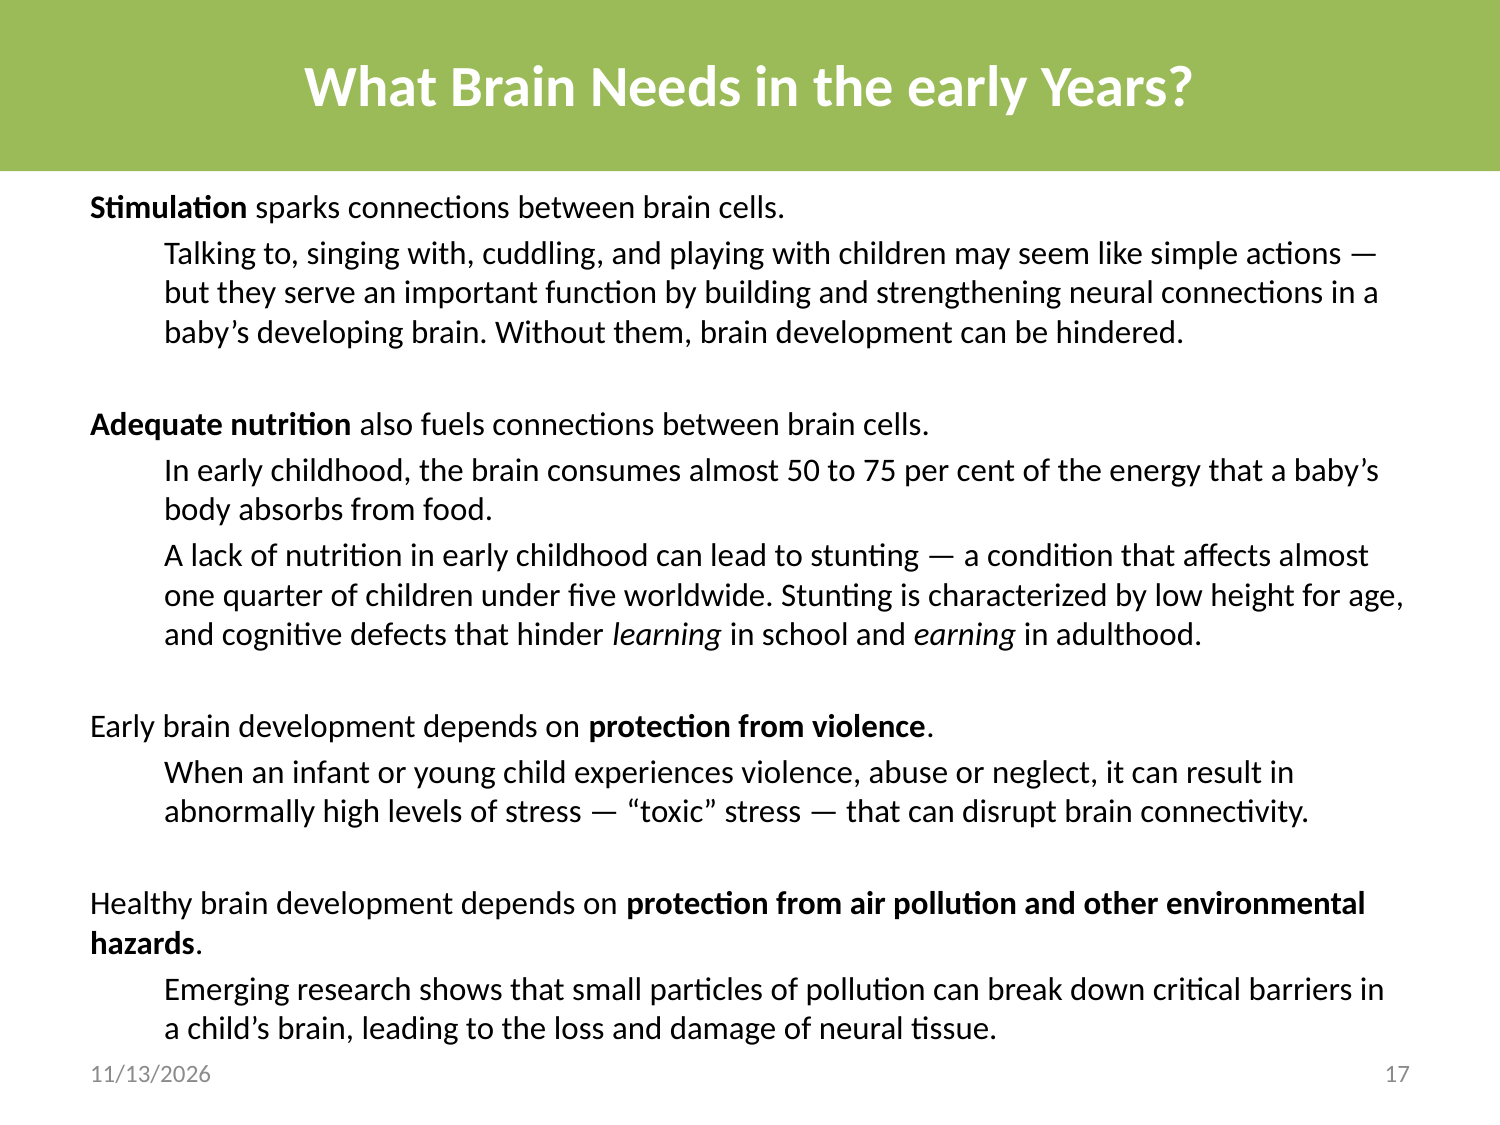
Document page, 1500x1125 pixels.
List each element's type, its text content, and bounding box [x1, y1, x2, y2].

text_box What Brain Needs in the early Years? [0, 0, 1500, 172]
slide_number 17 [1074, 1042, 1425, 1103]
list Stimulation sparks connections between brain cells. Talking to, singing with, cuddling, and playing with children may seem like simple actions — but they serve an important function by building and strengthening neural connections in a baby’s developing brain. Without them, brain development can be hindered. Adequate nutrition also fuels connections between brain cells. In early childhood, the brain consumes almost 50 to 75 per cent of the energy that a baby’s body absorbs from food. A lack of nutrition in early childhood can lead to stunting — a condition that affects almost one quarter of children under five worldwide. Stunting is characterized by low height for age, and cognitive defects that hinder learning in school and earning in adulthood. Early brain development depends on protection from violence. When an infant or young child experiences violence, abuse or neglect, it can result in abnormally high levels of stress — “toxic” stress — that can disrupt brain connectivity. Healthy brain development depends on protection from air pollution and other environmental hazards. Emerging research shows that small particles of pollution can break down critical barriers in a child’s brain, leading to the loss and damage of neural tissue. [75, 177, 1425, 1063]
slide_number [75, 1042, 425, 1103]
